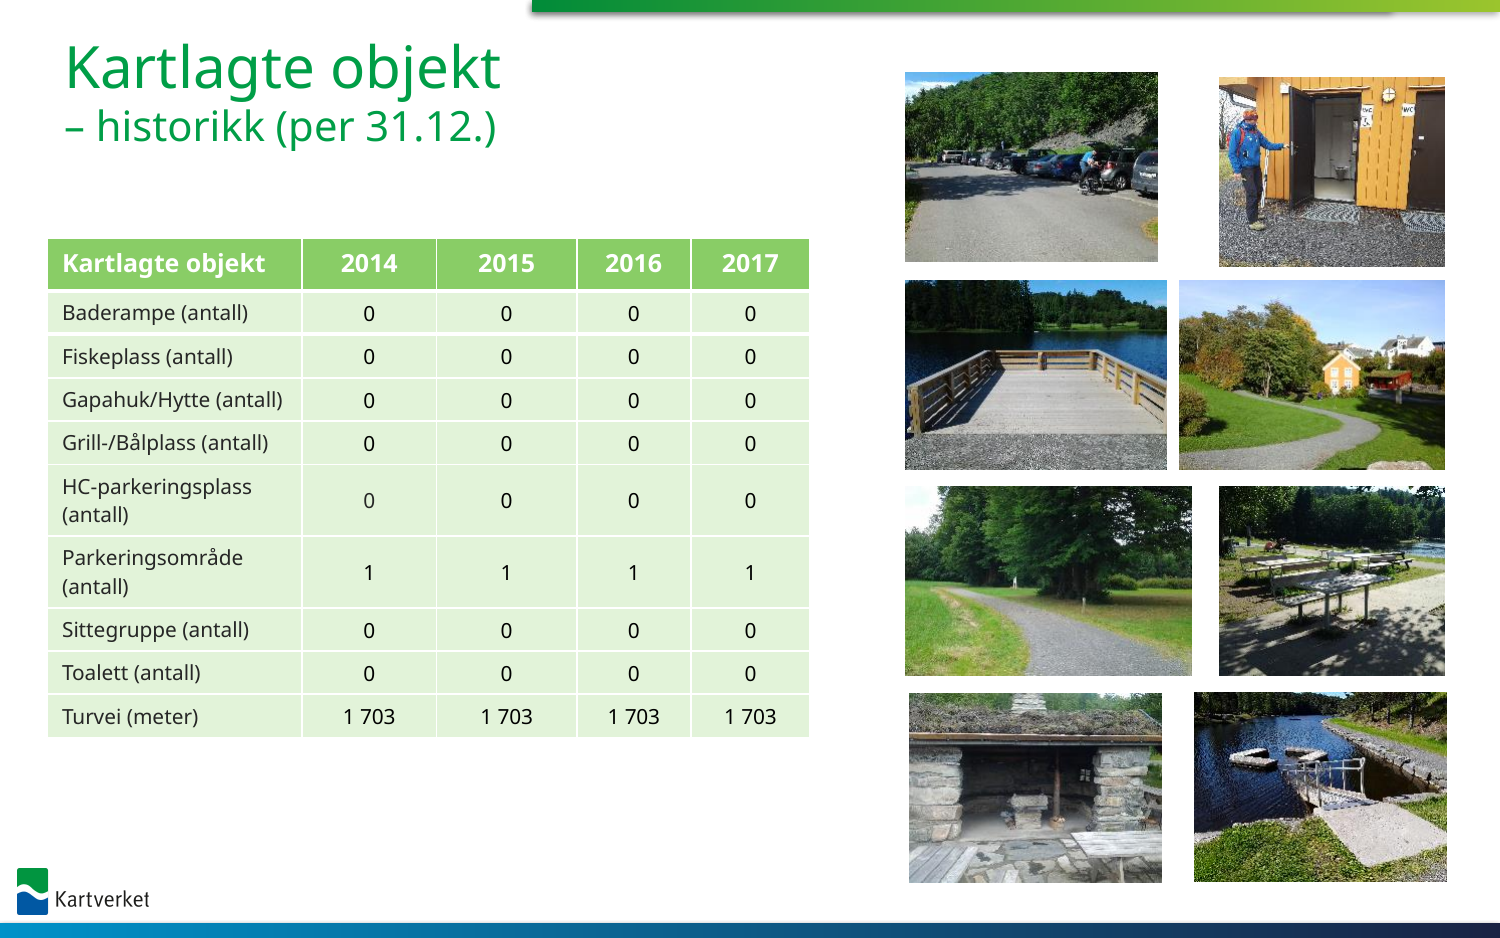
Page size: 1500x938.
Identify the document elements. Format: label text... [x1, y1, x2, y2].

table_header 2017 [692, 239, 809, 289]
picture [905, 486, 1193, 676]
table_cell Toalett (antall) [48, 652, 301, 693]
table_cell 1 703 [437, 695, 576, 737]
picture [1194, 692, 1448, 882]
table_cell 0 [578, 609, 690, 650]
table_cell 0 [578, 652, 690, 693]
picture [1219, 77, 1445, 267]
table_cell Parkeringsområde (antall) [48, 537, 301, 607]
table_cell 1 703 [578, 695, 690, 737]
table_cell 0 [692, 336, 809, 377]
table_header 2014 [303, 239, 436, 289]
table_cell 0 [437, 422, 576, 464]
table_cell 0 [303, 652, 436, 693]
table_cell 1 [692, 537, 809, 607]
picture [905, 280, 1167, 470]
table_cell 0 [578, 293, 690, 332]
table_cell 0 [303, 336, 436, 377]
table_cell 0 [437, 609, 576, 650]
table_cell 0 [303, 379, 436, 420]
table_cell Sittegruppe (antall) [48, 609, 301, 650]
table_header Kartlagte objekt [48, 239, 301, 289]
table_cell Grill-/Bålplass (antall) [48, 422, 301, 464]
table_cell 0 [303, 609, 436, 650]
table_cell 0 [437, 465, 576, 535]
table_cell 1 [578, 537, 690, 607]
table_cell Fiskeplass (antall) [48, 336, 301, 377]
picture [905, 72, 1158, 262]
table_cell 0 [437, 336, 576, 377]
table_cell 0 [437, 293, 576, 332]
picture [1219, 486, 1445, 676]
table_cell 0 [303, 465, 436, 535]
table_cell 1 703 [303, 695, 436, 737]
picture [909, 693, 1163, 884]
table_cell 0 [692, 379, 809, 420]
text_box Kartlagte objekt – historikk (per 31.12.) [49, 14, 1431, 158]
picture [1179, 280, 1445, 470]
table_cell 1 [437, 537, 576, 607]
table_cell HC-parkeringsplass (antall) [48, 465, 301, 535]
table_cell 0 [692, 293, 809, 332]
table_cell 1 [303, 537, 436, 607]
table_cell 0 [692, 422, 809, 464]
table_cell 0 [692, 609, 809, 650]
table_cell 0 [303, 293, 436, 332]
table_cell 0 [578, 336, 690, 377]
table_cell Gapahuk/Hytte (antall) [48, 379, 301, 420]
table_cell 0 [437, 652, 576, 693]
table_cell 0 [578, 465, 690, 535]
table_cell 0 [692, 465, 809, 535]
table_cell 0 [578, 422, 690, 464]
table_cell 0 [437, 379, 576, 420]
table_header 2015 [437, 239, 576, 289]
table_cell 0 [692, 652, 809, 693]
table_cell Turvei (meter) [48, 695, 301, 737]
table_cell 1 703 [692, 695, 809, 737]
table_cell 0 [303, 422, 436, 464]
table_header 2016 [578, 239, 690, 289]
table_cell 0 [578, 379, 690, 420]
table_cell Baderampe (antall) [48, 293, 301, 332]
